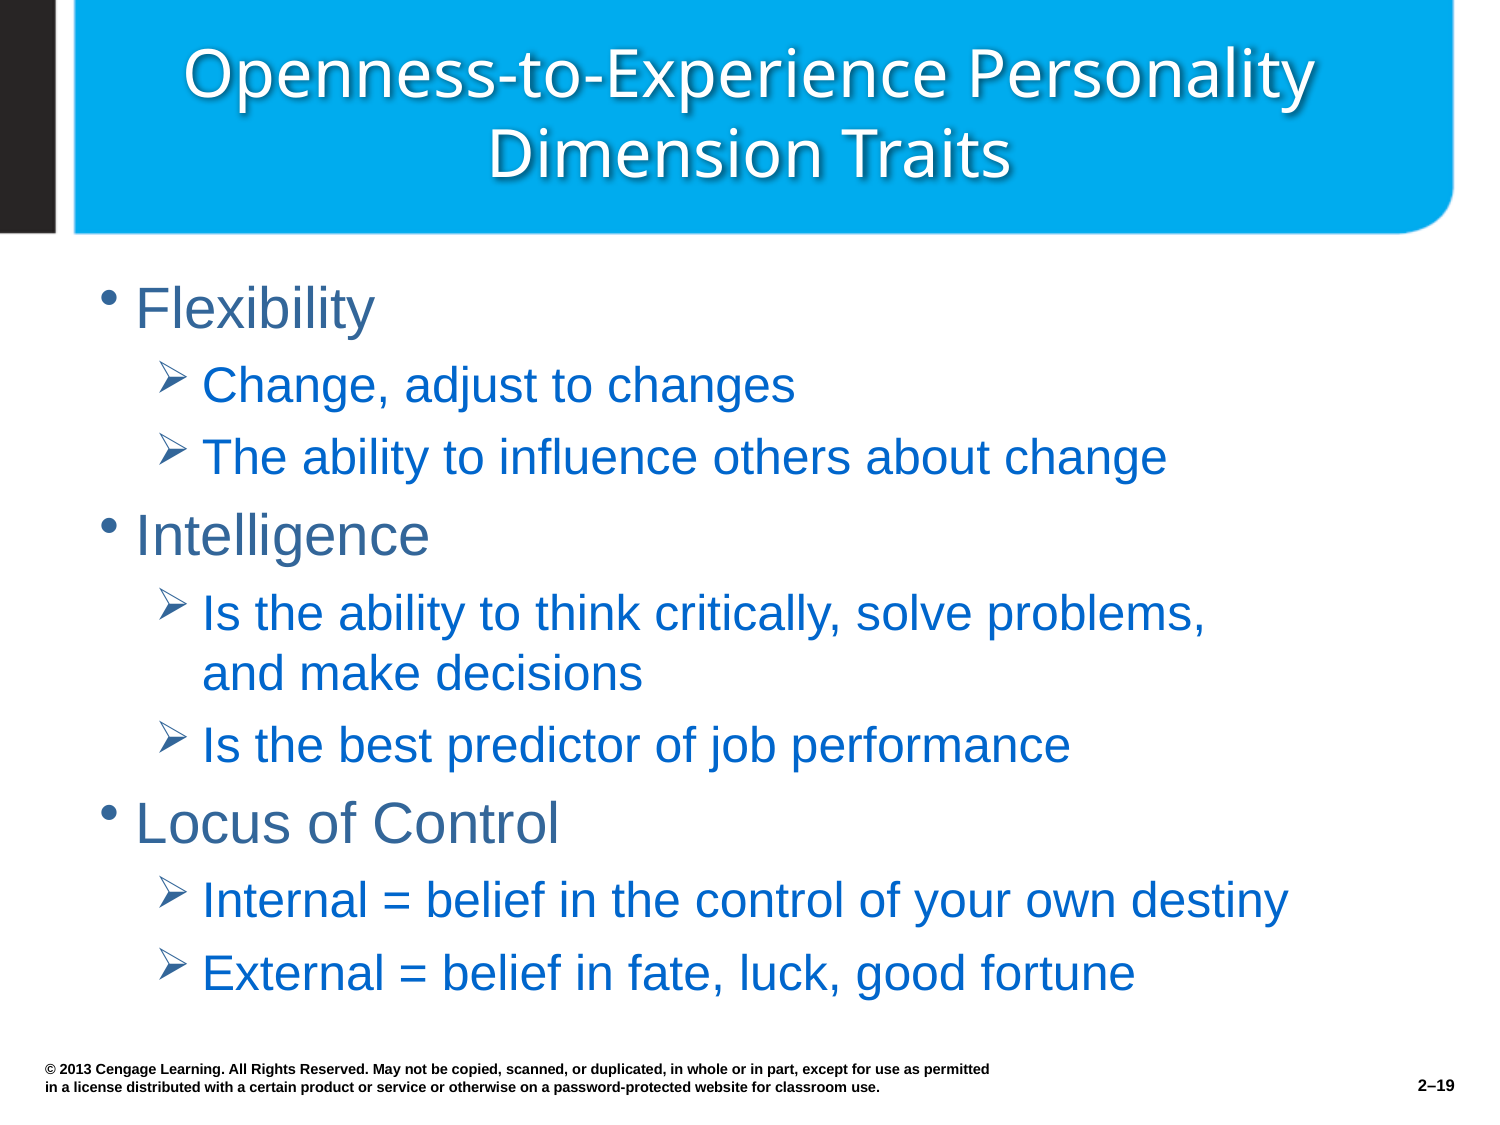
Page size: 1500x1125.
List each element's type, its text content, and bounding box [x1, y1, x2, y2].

slide_number 2–19 [1092, 1042, 1455, 1103]
picture [0, 0, 1456, 238]
title Openness-to-Experience Personality Dimension Traits [87, 23, 1413, 201]
list Flexibility Change, adjust to changes The ability to influence others about change Intelligence Is the ability to think critically, solve problems, and make decisions Is the best predictor of job performance Locus of Control Internal = belief in the control of your own destiny External = belief in fate, luck, good fortune [84, 262, 1414, 1043]
footer © 2013 Cengage Learning. All Rights Reserved. May not be copied, scanned, or duplicated, in whole or in part, except for use as permitted in a license distributed with a certain product or service or otherwise on a password-protected website for classroom use. [45, 1042, 1005, 1103]
